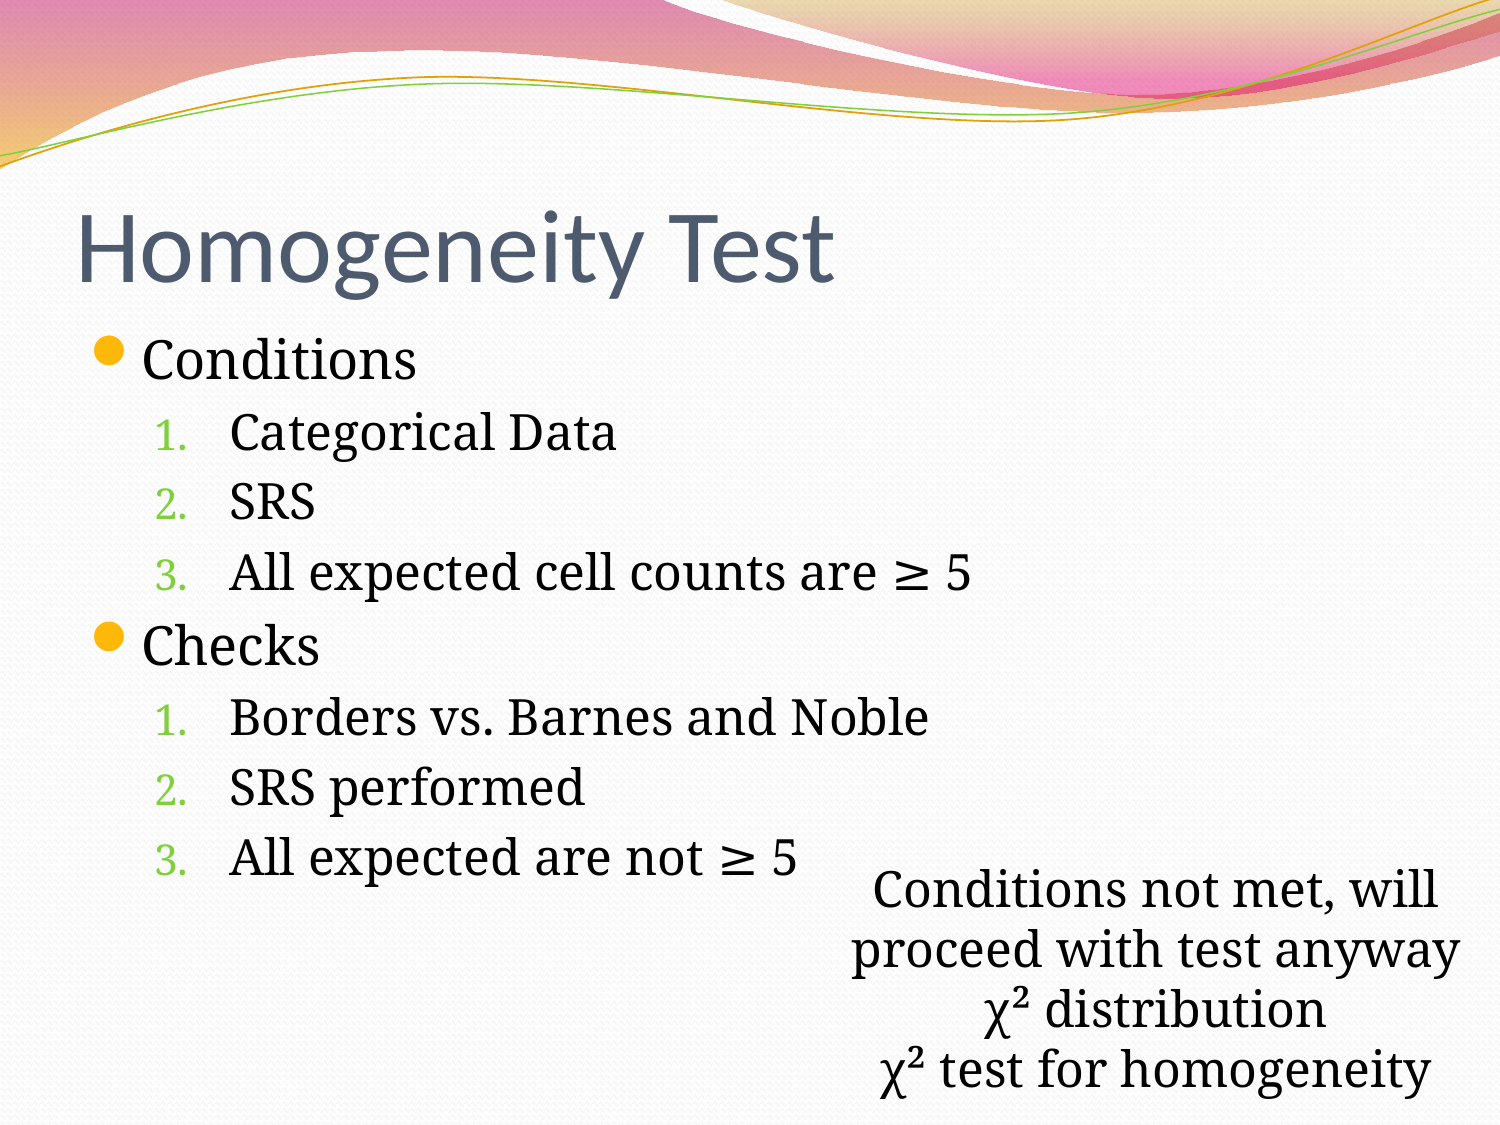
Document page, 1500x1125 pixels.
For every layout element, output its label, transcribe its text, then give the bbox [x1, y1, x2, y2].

title Homogeneity Test [75, 115, 1425, 303]
list Conditions Categorical Data SRS All expected cell counts are ≥ 5 Checks Borders vs. Barnes and Noble SRS performed All expected are not ≥ 5 [75, 317, 1425, 1125]
text_box Conditions not met, will proceed with test anyway χ² distribution χ² test for homogeneity [812, 849, 1500, 1105]
